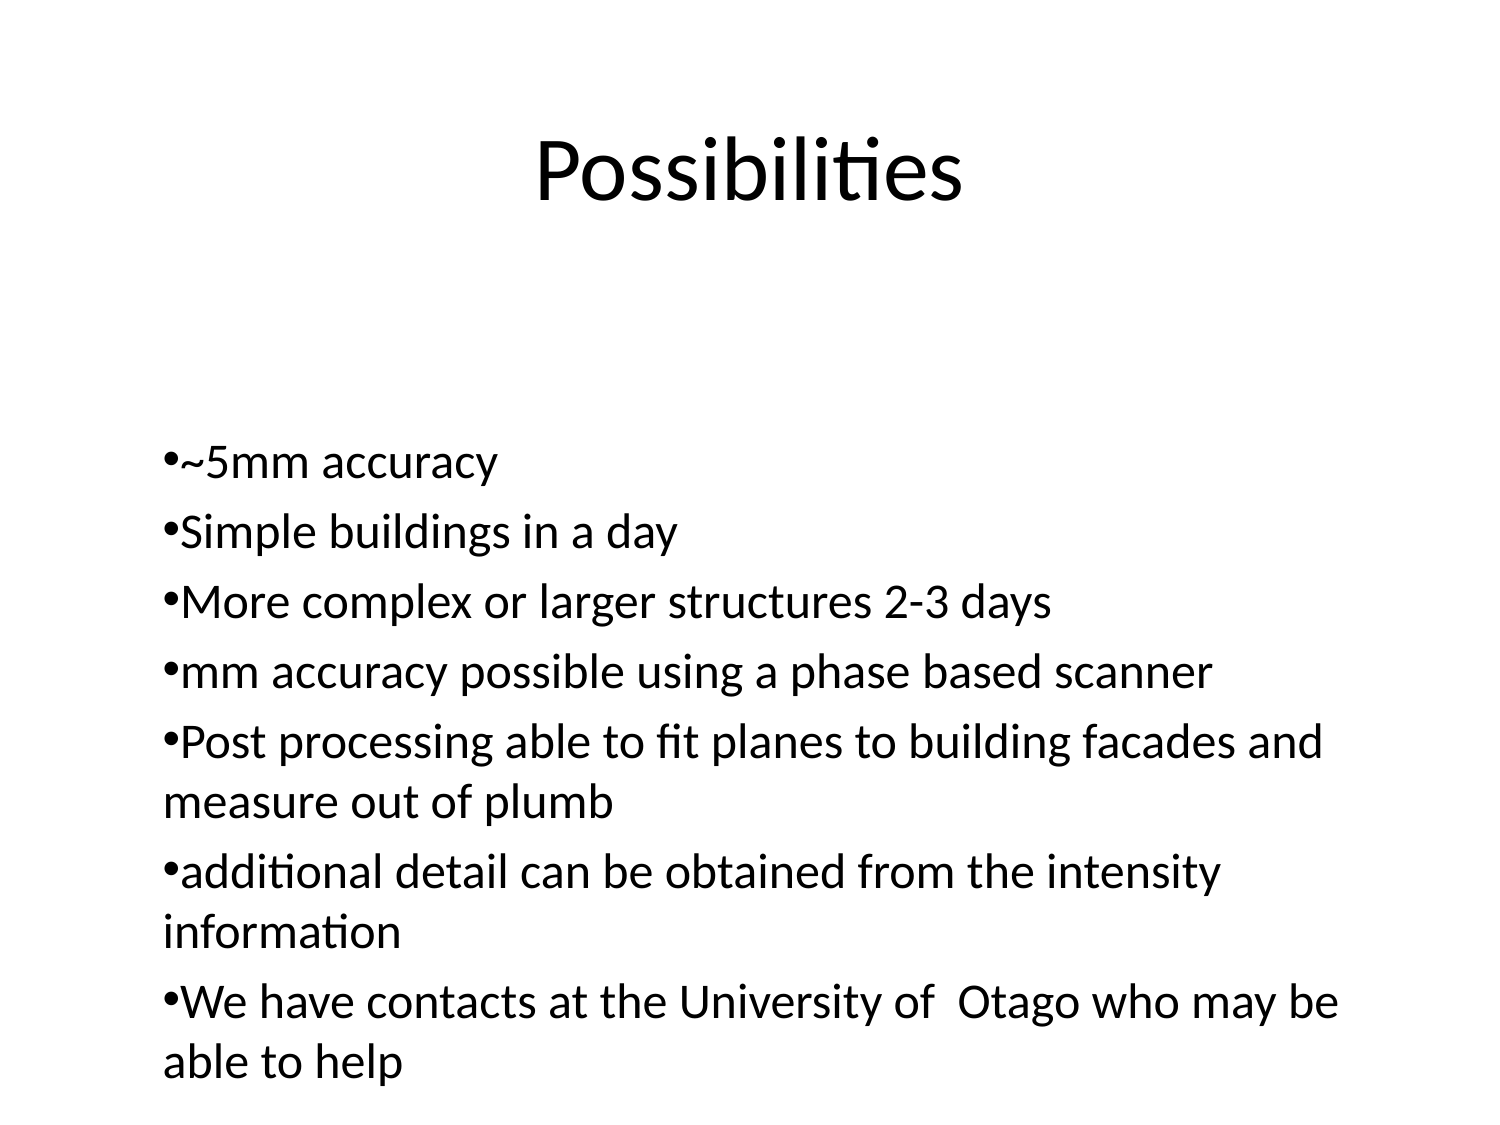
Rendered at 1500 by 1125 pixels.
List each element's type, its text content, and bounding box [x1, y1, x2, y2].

title Possibilities [112, 42, 1388, 285]
subtitle ~5mm accuracy Simple buildings in a day More complex or larger structures 2-3 days mm accuracy possible using a phase based scanner Post processing able to fit planes to building facades and measure out of plumb additional detail can be obtained from the intensity information We have contacts at the University of Otago who may be able to help [147, 420, 1382, 953]
